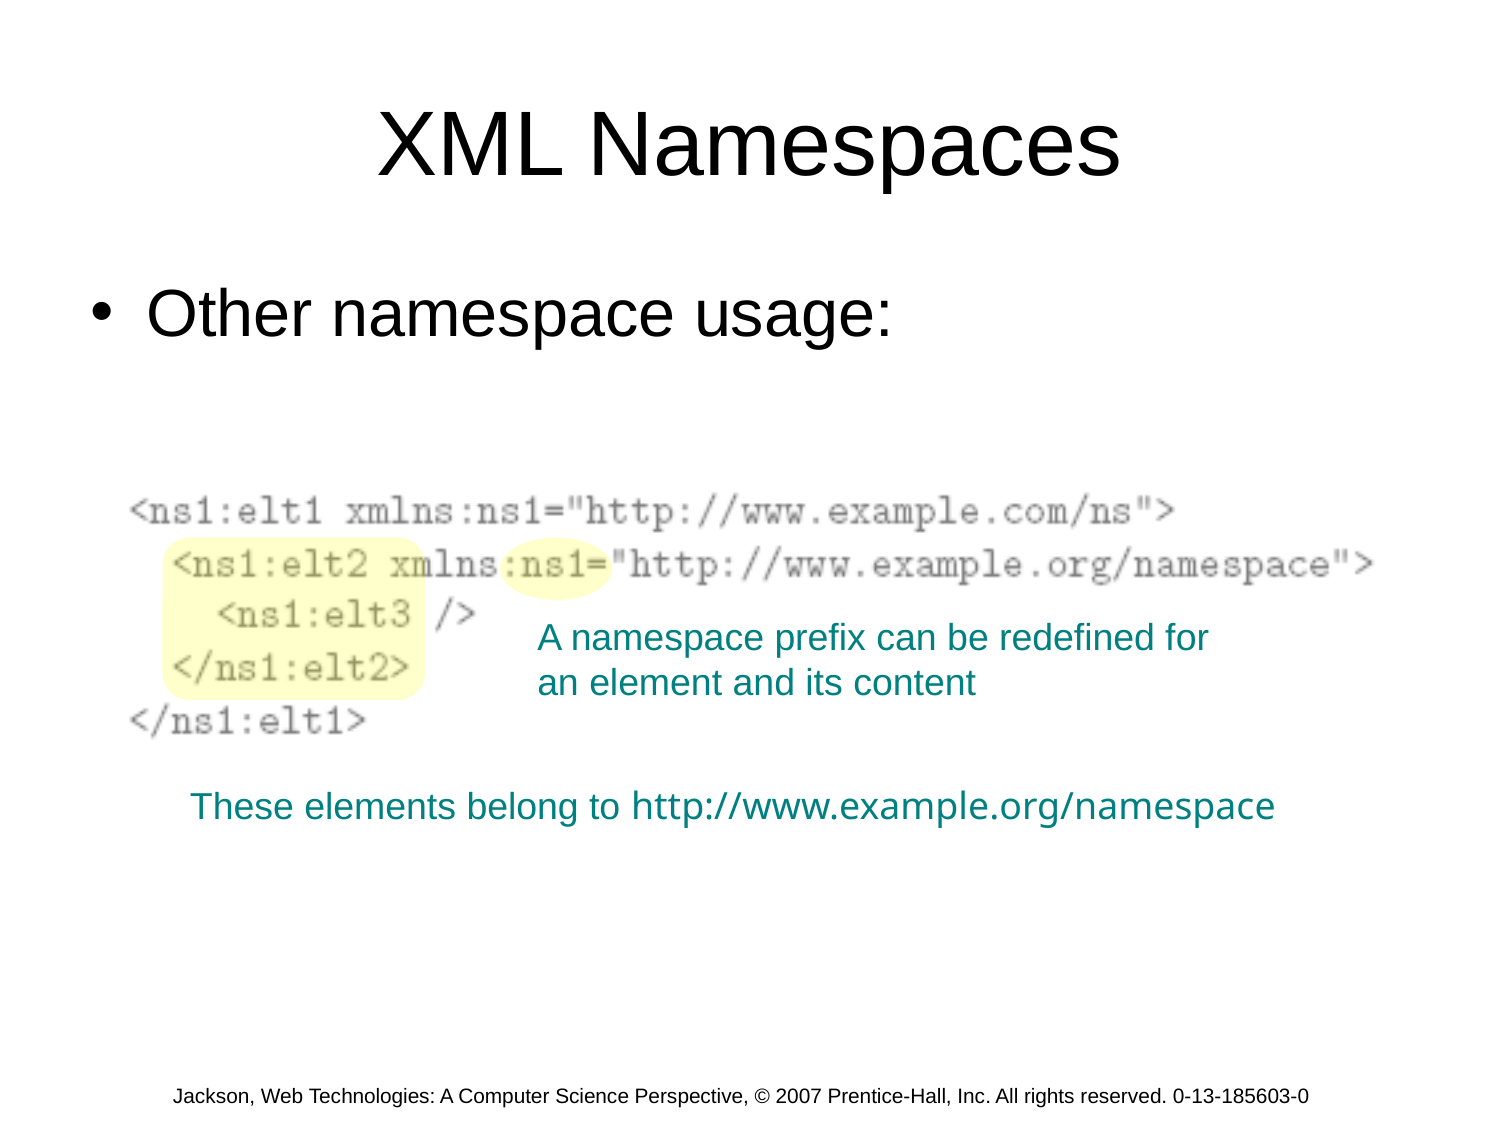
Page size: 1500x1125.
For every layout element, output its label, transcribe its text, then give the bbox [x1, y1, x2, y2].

text_box These elements belong to http://www.example.org/namespace [174, 774, 1372, 836]
title XML Namespaces [75, 45, 1425, 233]
footer Jackson, Web Technologies: A Computer Science Perspective, © 2007 Prentice-Hall, Inc. All rights reserved. 0-13-185603-0 [75, 1074, 1413, 1103]
picture [112, 474, 1388, 757]
list Other namespace usage: [75, 262, 1425, 1005]
